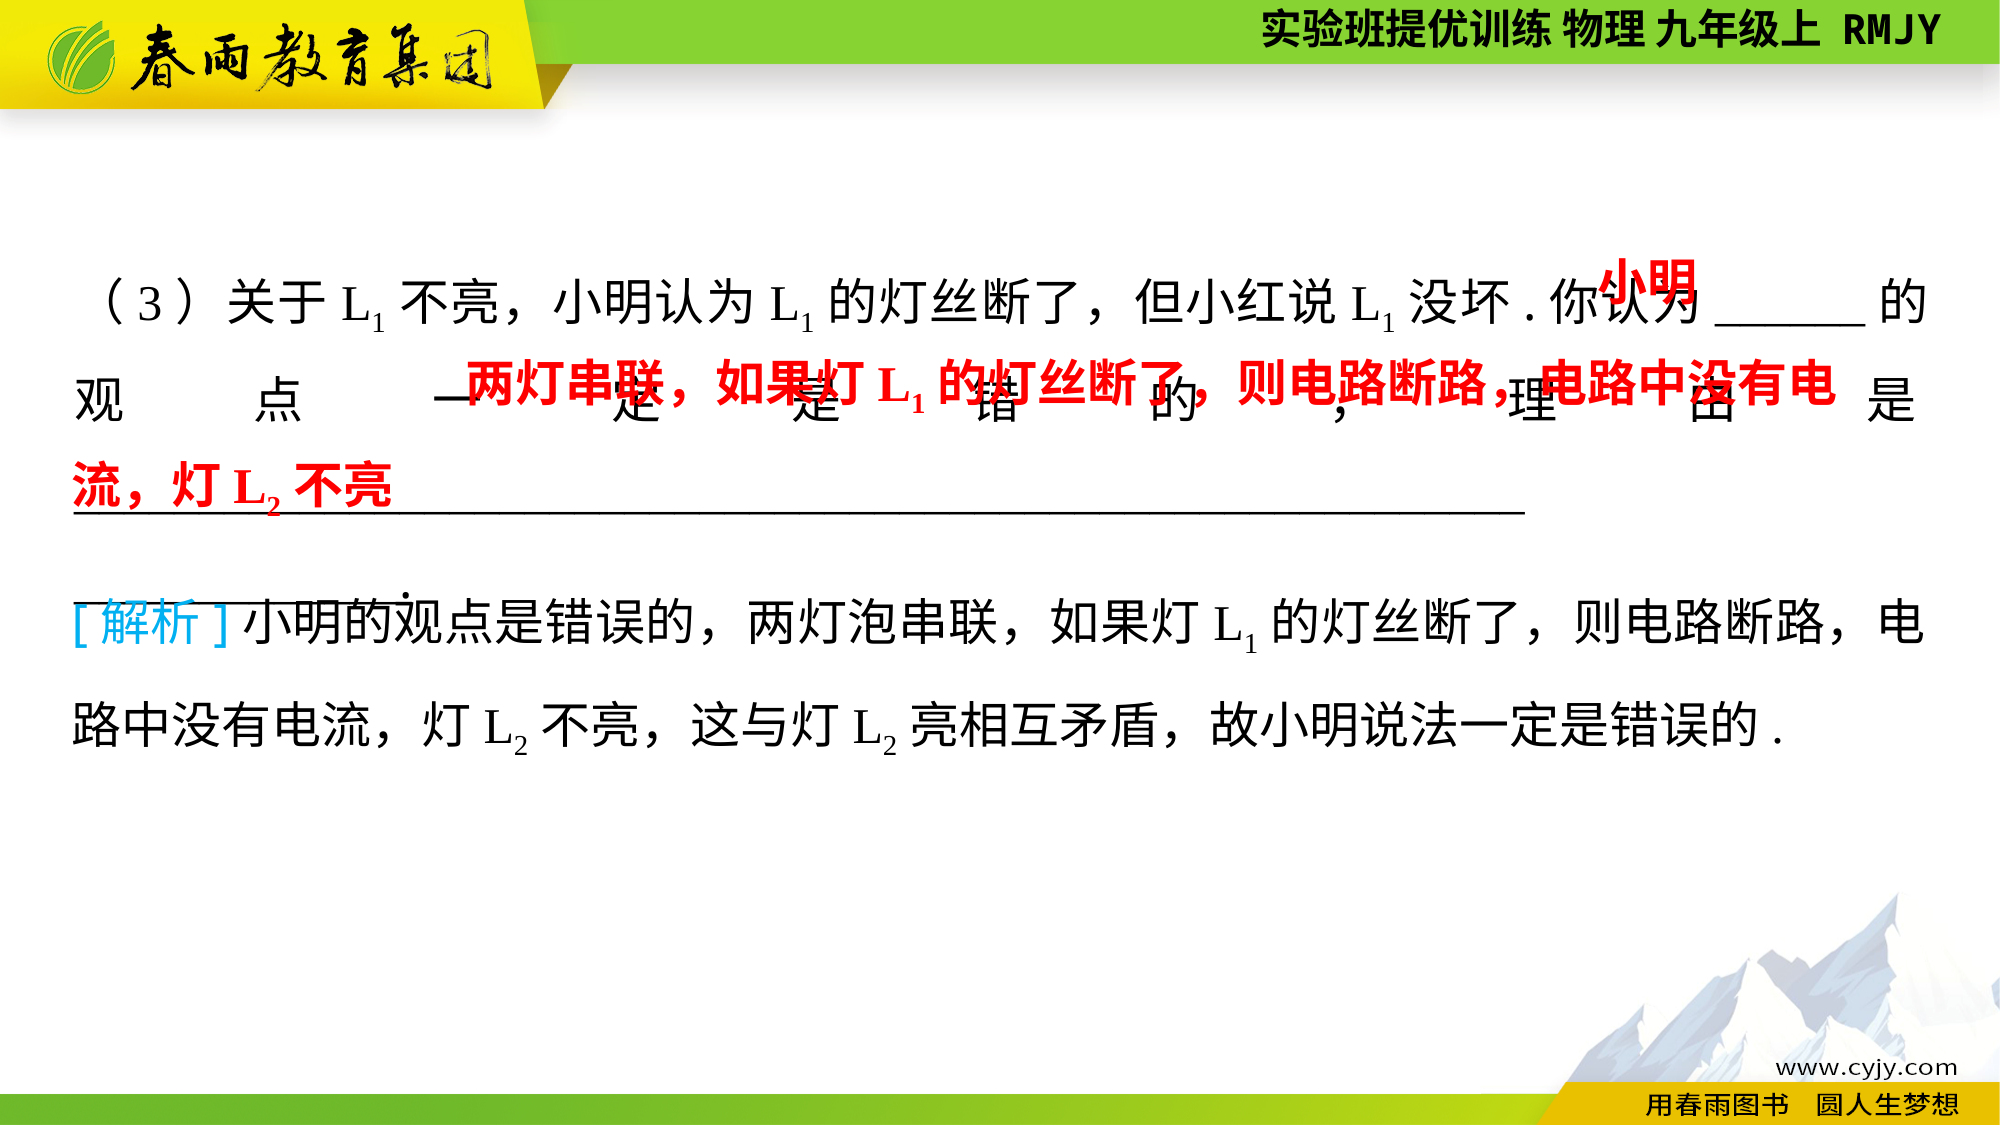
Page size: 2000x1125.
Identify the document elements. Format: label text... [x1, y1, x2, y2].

text_box 小明 [1582, 243, 1713, 309]
list （3）关于L1不亮，小明认为L1的灯丝断了，但小红说L1没坏.你认为______的观点一定是错的，理由是__________________________________________________________ _____________. [59, 228, 1944, 517]
text_box 两灯串联，如果灯L1的灯丝断了，则电路断路，电路中没有电 流，灯L2不亮 [56, 309, 1933, 530]
picture [0, 0, 2000, 1125]
text_box [解析]小明的观点是错误的，两灯泡串联，如果灯L1的灯丝断了，则电路断路，电路中没有电流，灯L2不亮，这与灯L2亮相互矛盾，故小明说法一定是错误的. [56, 548, 1941, 769]
